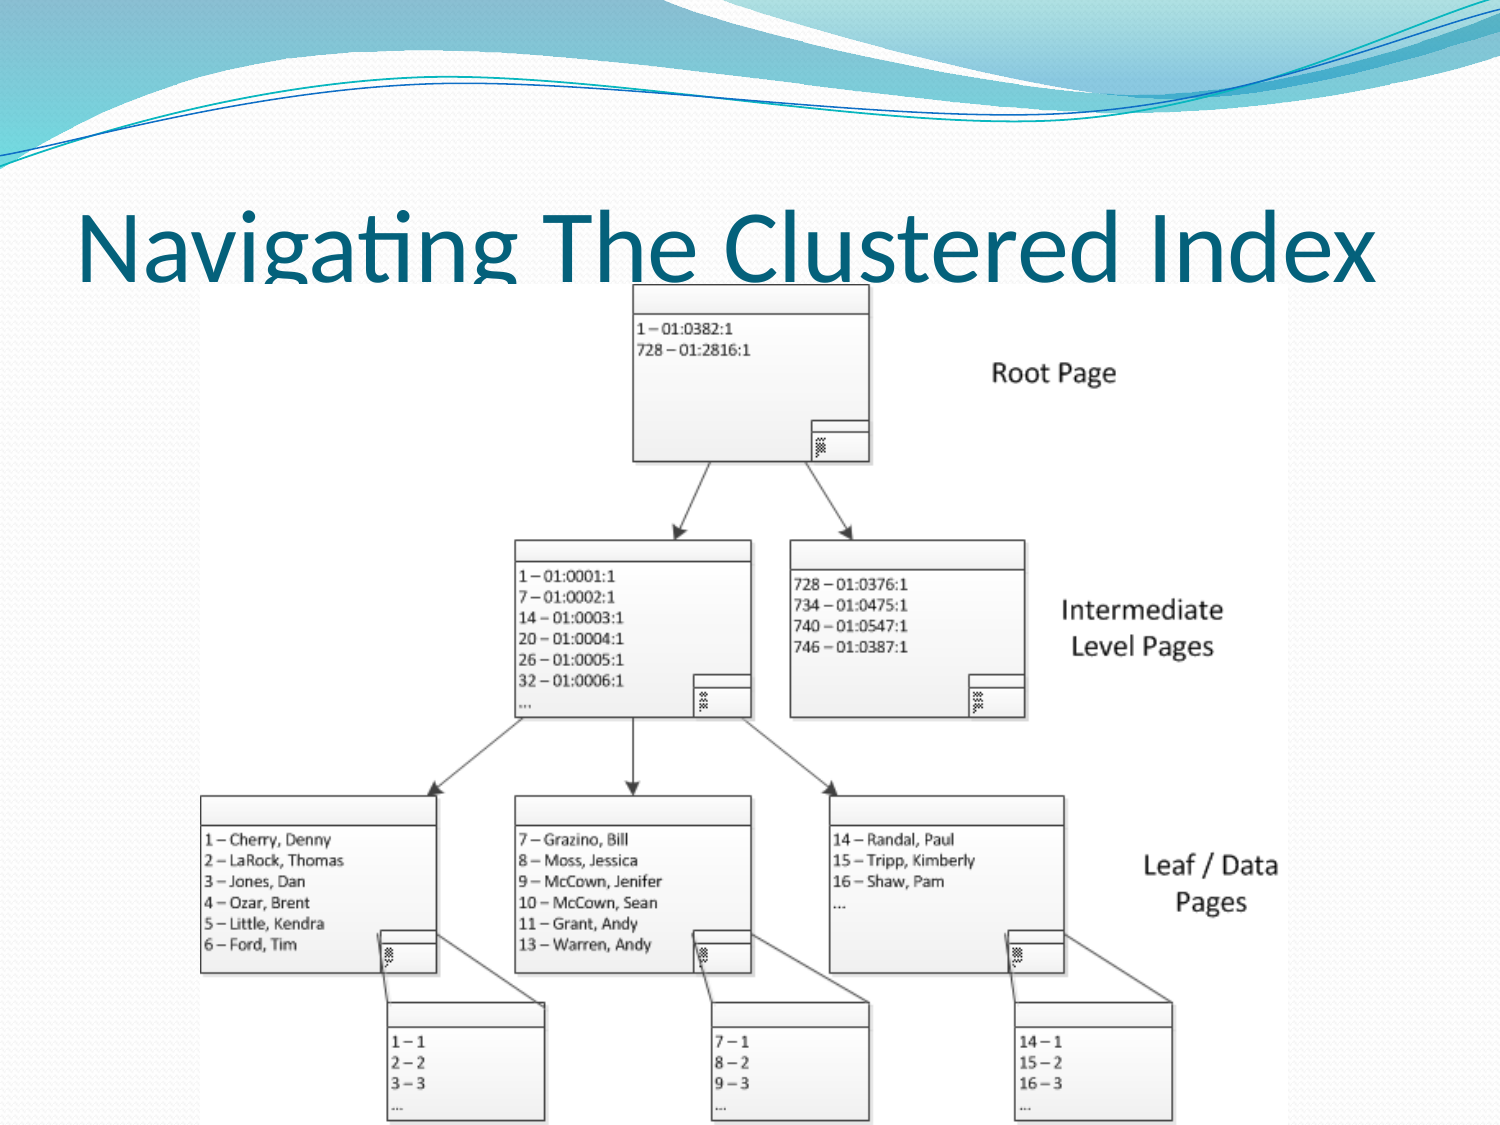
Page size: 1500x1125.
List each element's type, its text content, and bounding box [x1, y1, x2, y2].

title Navigating The Clustered Index [75, 115, 1425, 303]
picture [199, 284, 1288, 1125]
